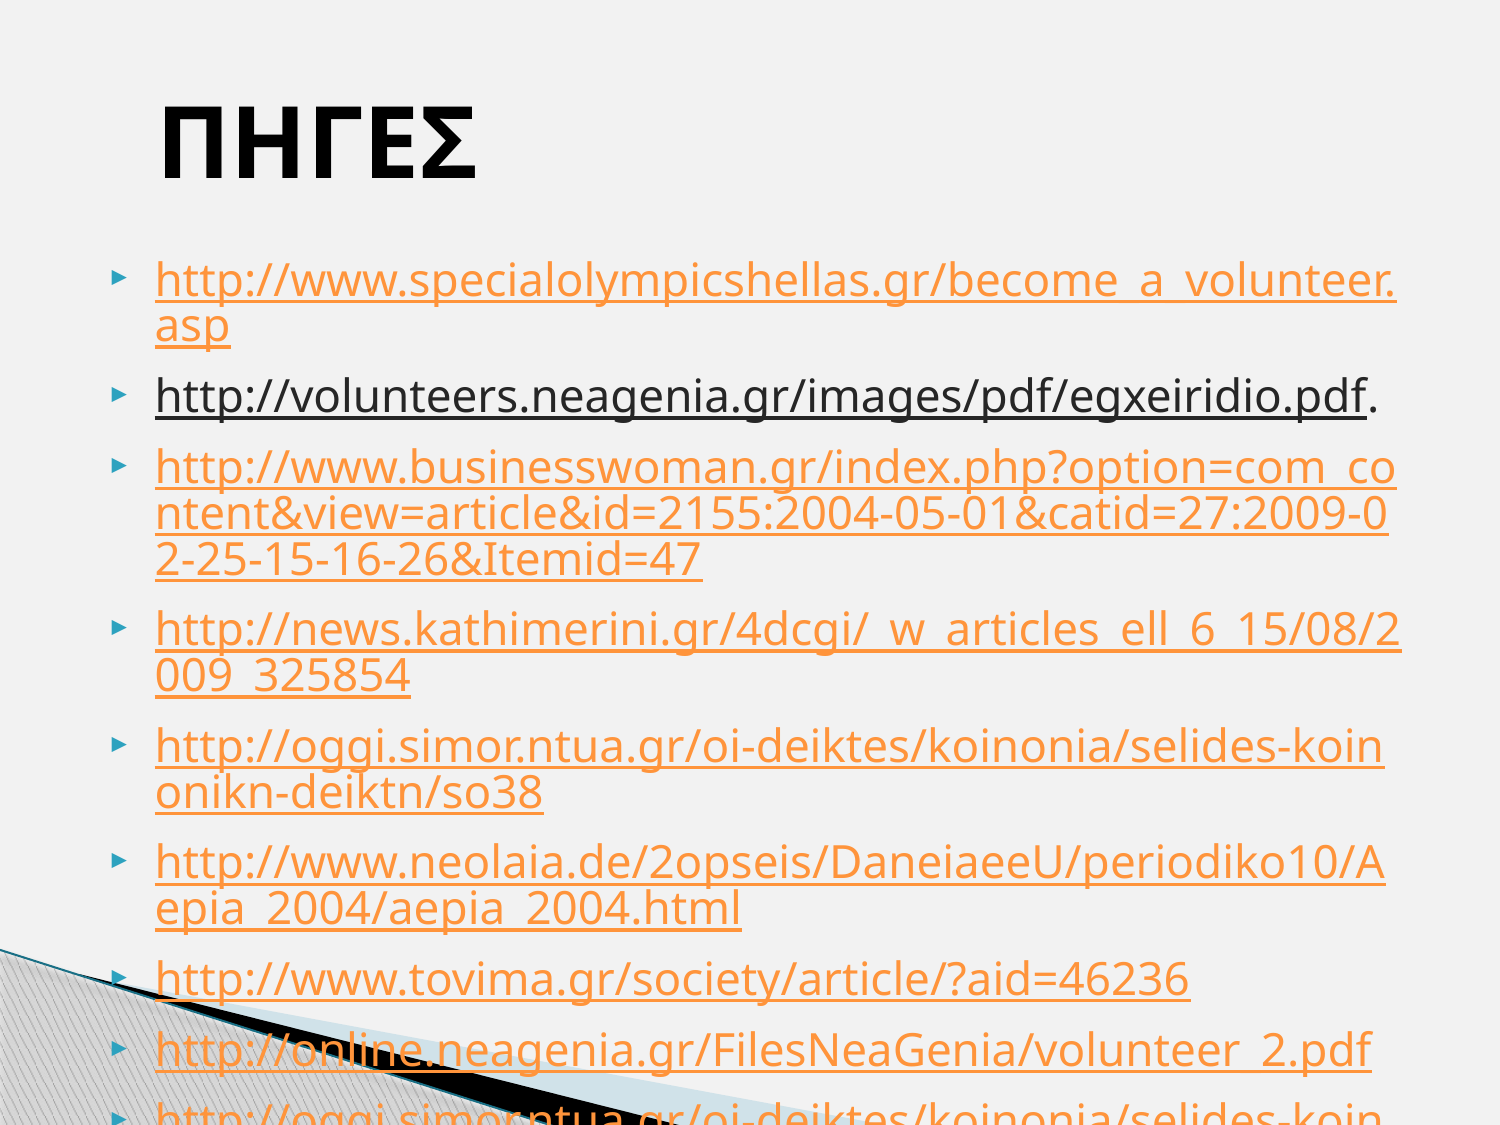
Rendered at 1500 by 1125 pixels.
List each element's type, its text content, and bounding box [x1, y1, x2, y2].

title ΠΗΓΕΣ [75, 45, 1425, 233]
list http://www.specialolympicshellas.gr/become_a_volunteer.asp http://volunteers.neagenia.gr/images/pdf/egxeiridio.pdf. http://www.businesswoman.gr/index.php?option=com_content&view=article&id=2155:2004-05-01&catid=27:2009-02-25-15-16-26&Itemid=47 http://news.kathimerini.gr/4dcgi/_w_articles_ell_6_15/08/2009_325854 http://oggi.simor.ntua.gr/oi-deiktes/koinonia/selides-koinonikn-deiktn/so38 http://www.neolaia.de/2opseis/DaneiaeeU/periodiko10/Aepia_2004/aepia_2004.html http://www.tovima.gr/society/article/?aid=46236 http://online.neagenia.gr/FilesNeaGenia/volunteer_2.pdf http://oggi.simor.ntua.gr/oi-deiktes/koinonia/selides-koinonikn-deiktn/so38 [75, 243, 1425, 986]
